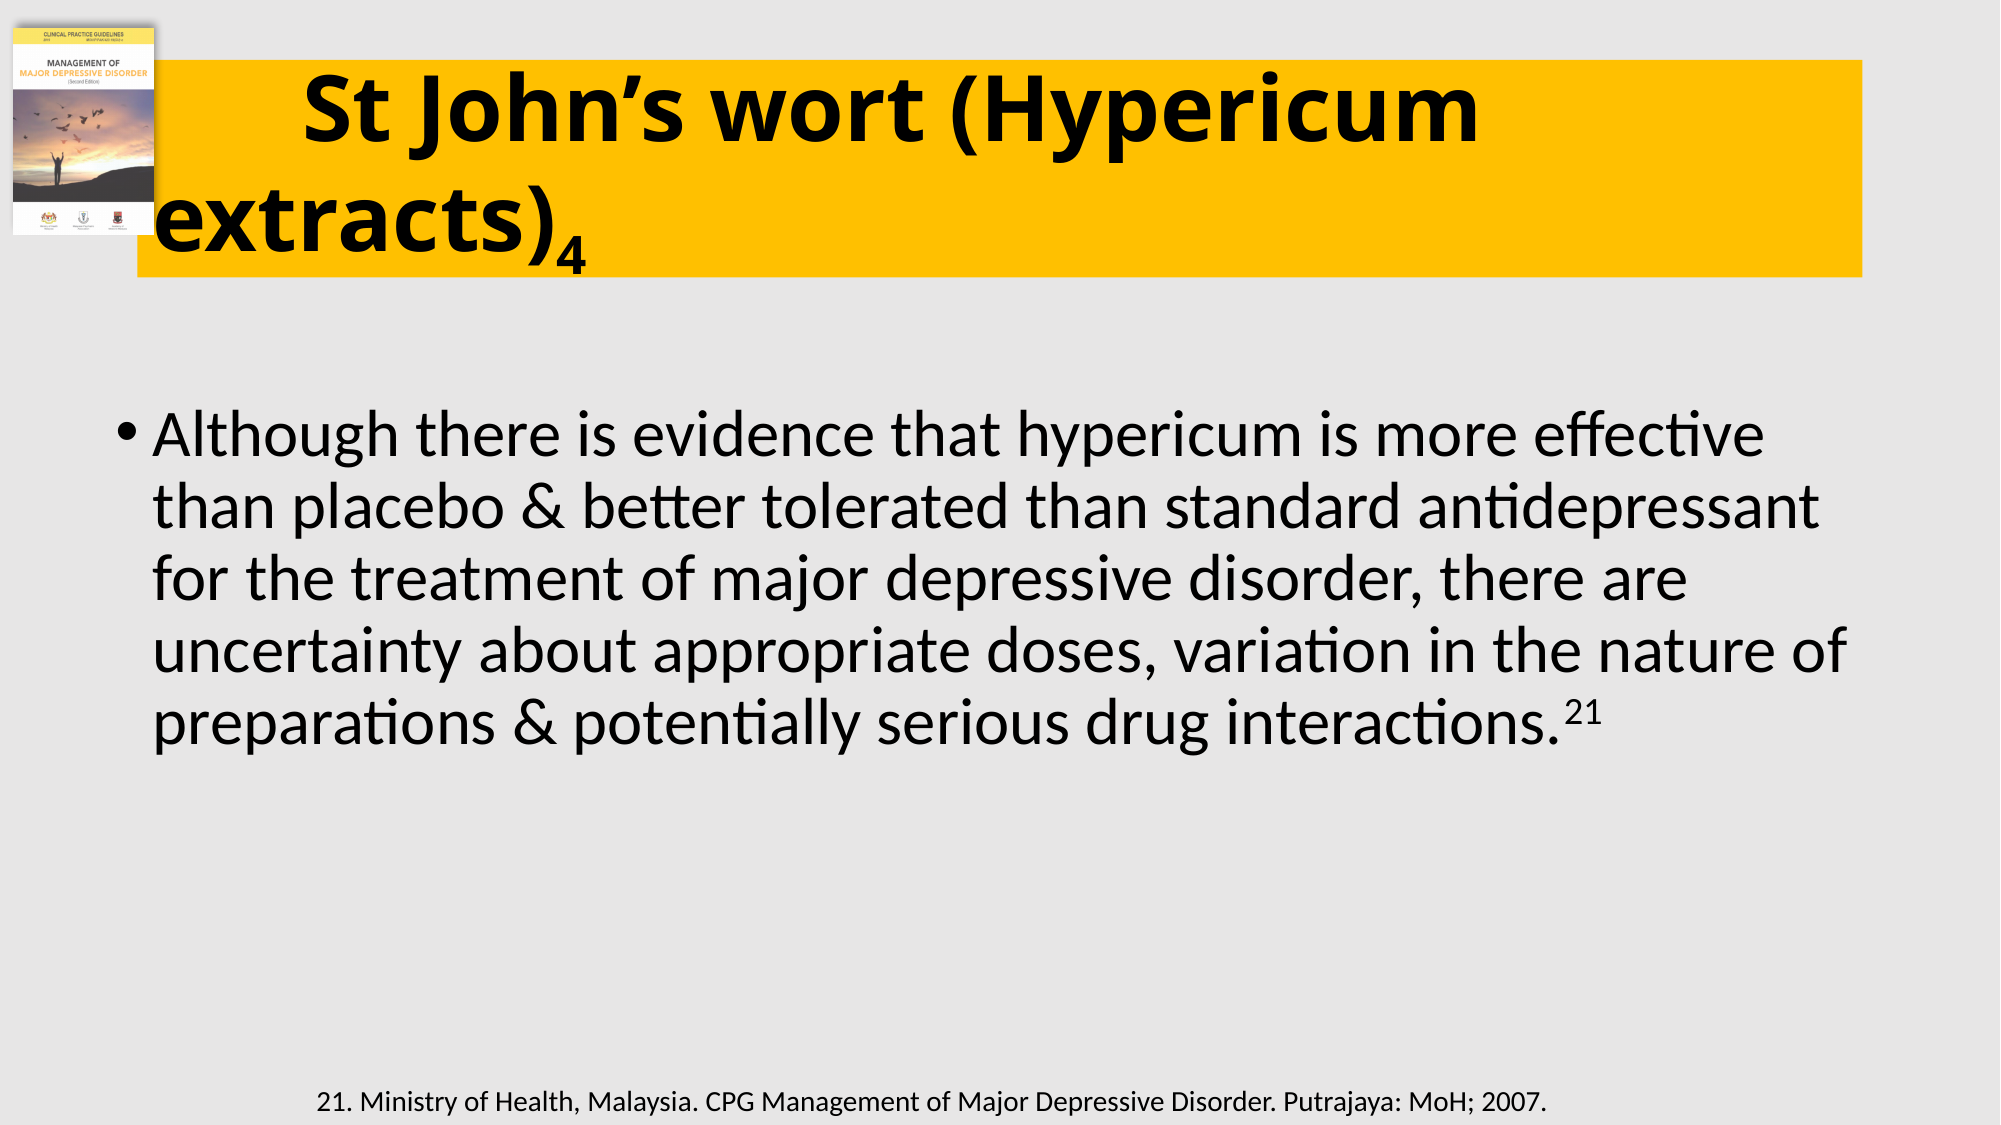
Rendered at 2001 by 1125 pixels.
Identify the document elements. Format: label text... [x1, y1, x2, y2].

title St John’s wort (Hypericum extracts)4 [137, 59, 1863, 278]
list Although there is evidence that hypericum is more effective than placebo & better tolerated than standard antidepressant for the treatment of major depressive disorder, there are uncertainty about appropriate doses, variation in the nature of preparations & potentially serious drug interactions.21 [100, 290, 1892, 844]
picture [13, 28, 154, 235]
text_box 21. Ministry of Health, Malaysia. CPG Management of Major Depressive Disorder. Putrajaya: MoH; 2007. [301, 1074, 1614, 1125]
